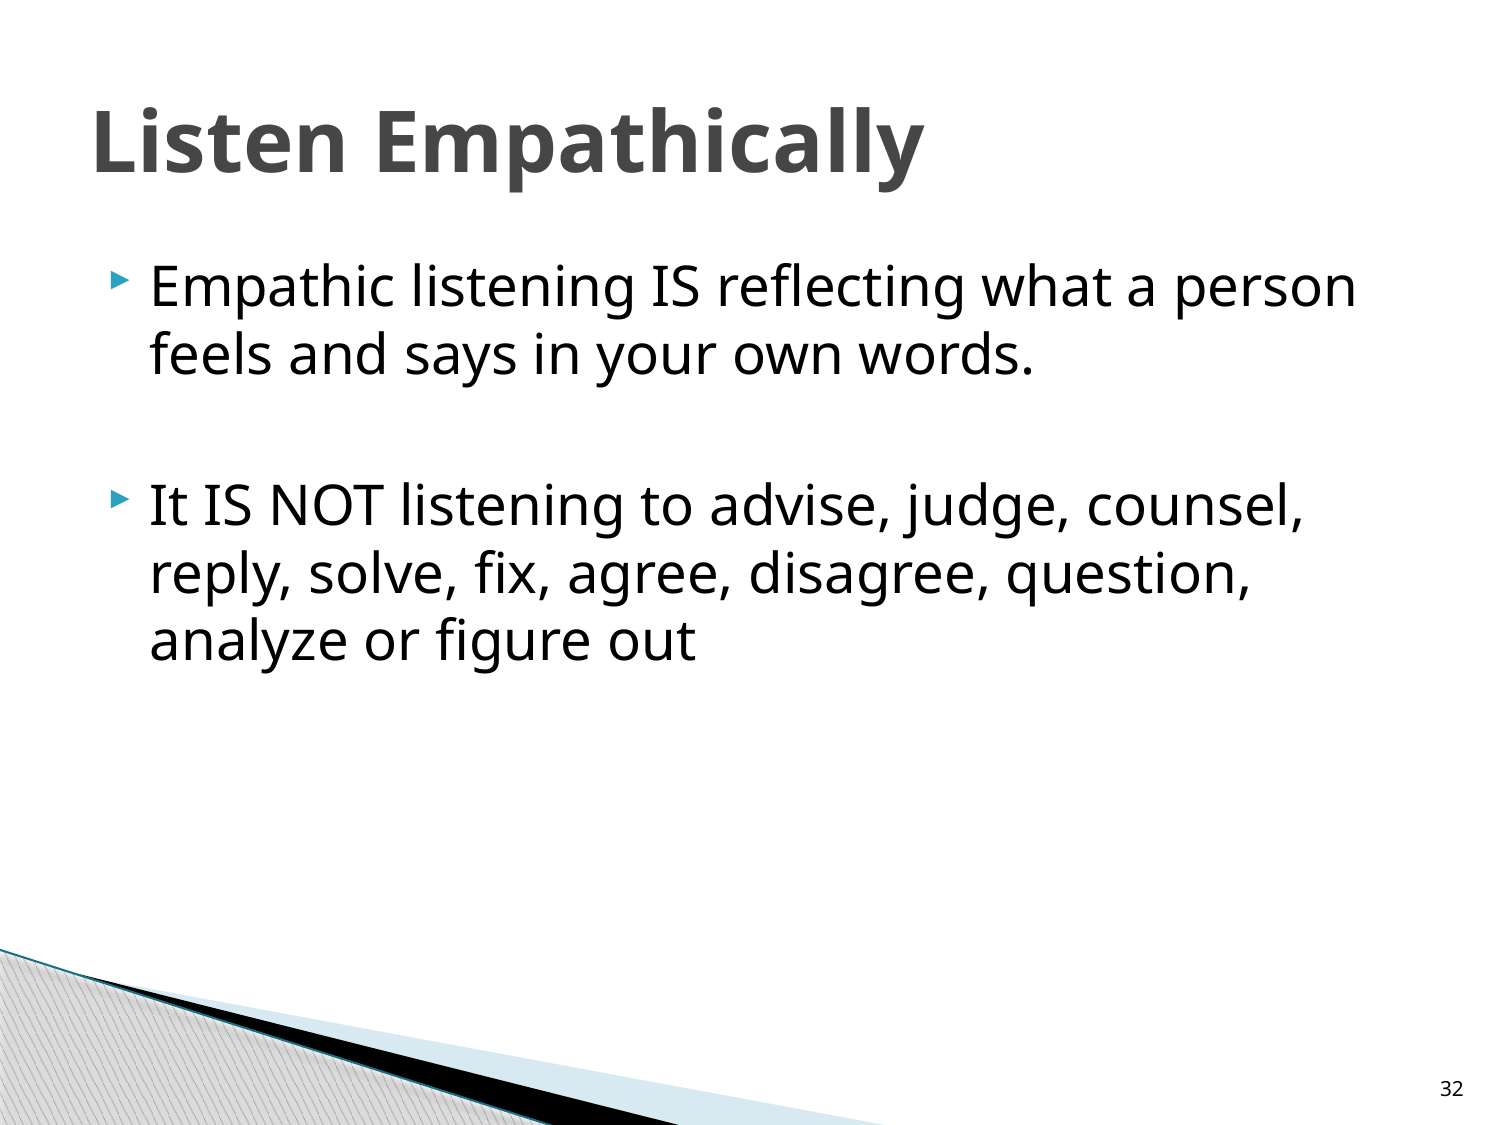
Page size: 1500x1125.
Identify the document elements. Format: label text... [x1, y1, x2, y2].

list Empathic listening IS reflecting what a person feels and says in your own words. It IS NOT listening to advise, judge, counsel, reply, solve, fix, agree, disagree, question, analyze or figure out [75, 243, 1425, 986]
slide_number 32 [1418, 1051, 1479, 1112]
title Listen Empathically [75, 45, 1425, 233]
